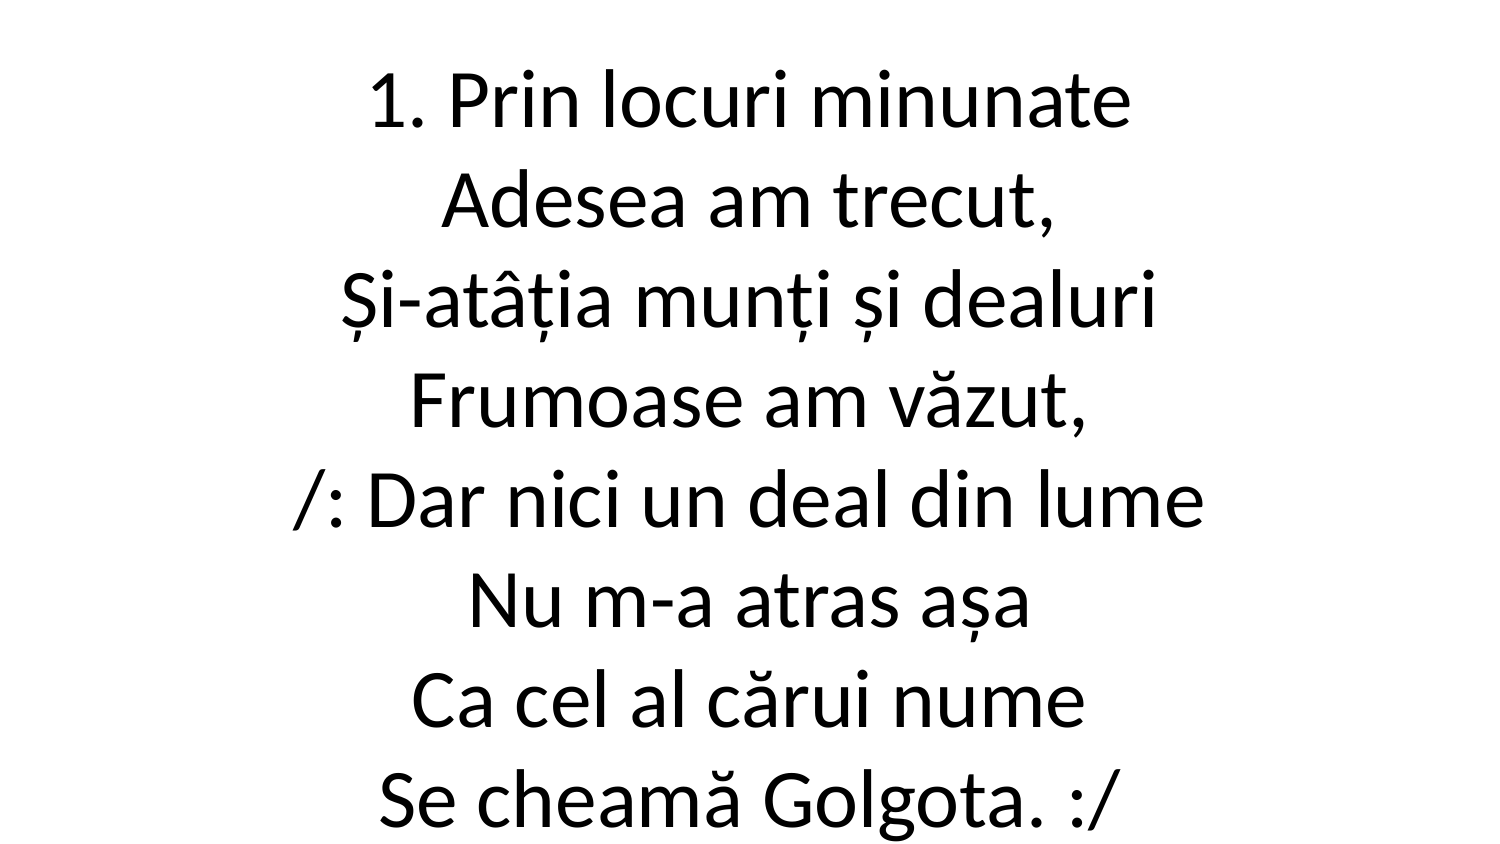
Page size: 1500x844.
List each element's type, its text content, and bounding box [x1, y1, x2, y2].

text_box 1. Prin locuri minunate Adesea am trecut, Și-atâția munți și dealuri Frumoase am văzut, /: Dar nici un deal din lume Nu m-a atras așa Ca cel al cărui nume Se cheamă Golgota. :/ [278, 0, 1222, 844]
